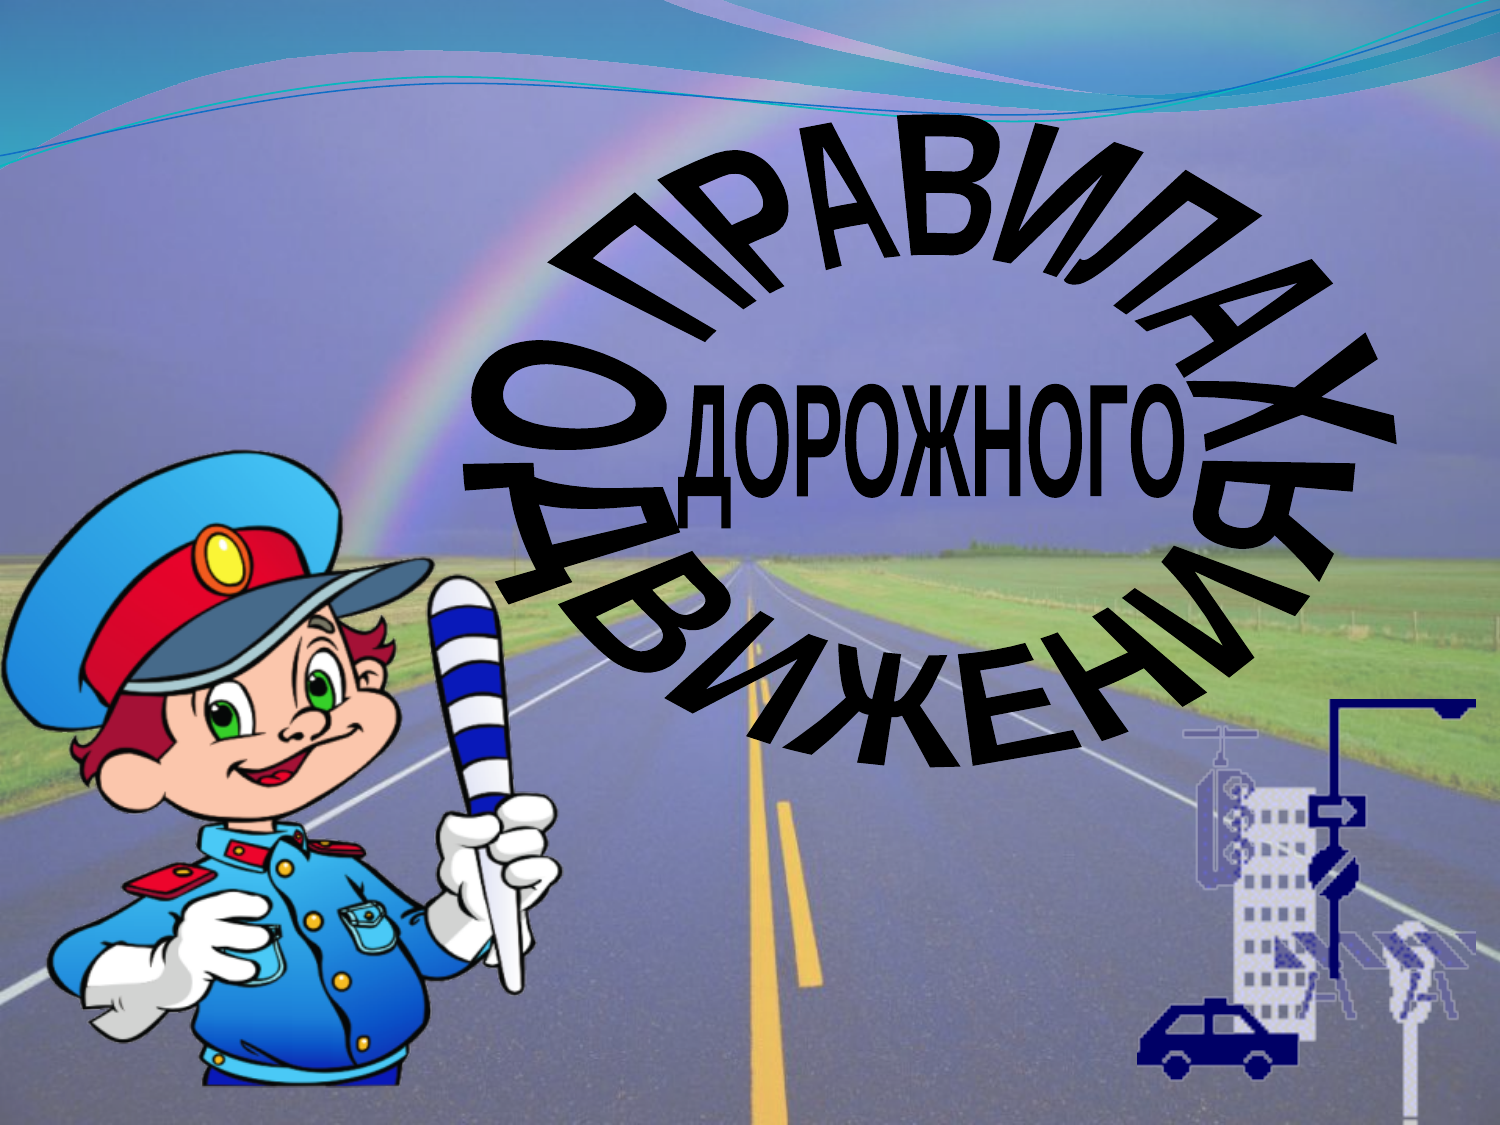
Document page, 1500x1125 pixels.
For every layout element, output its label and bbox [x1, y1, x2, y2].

picture [0, 449, 564, 1088]
picture [1137, 699, 1476, 1125]
